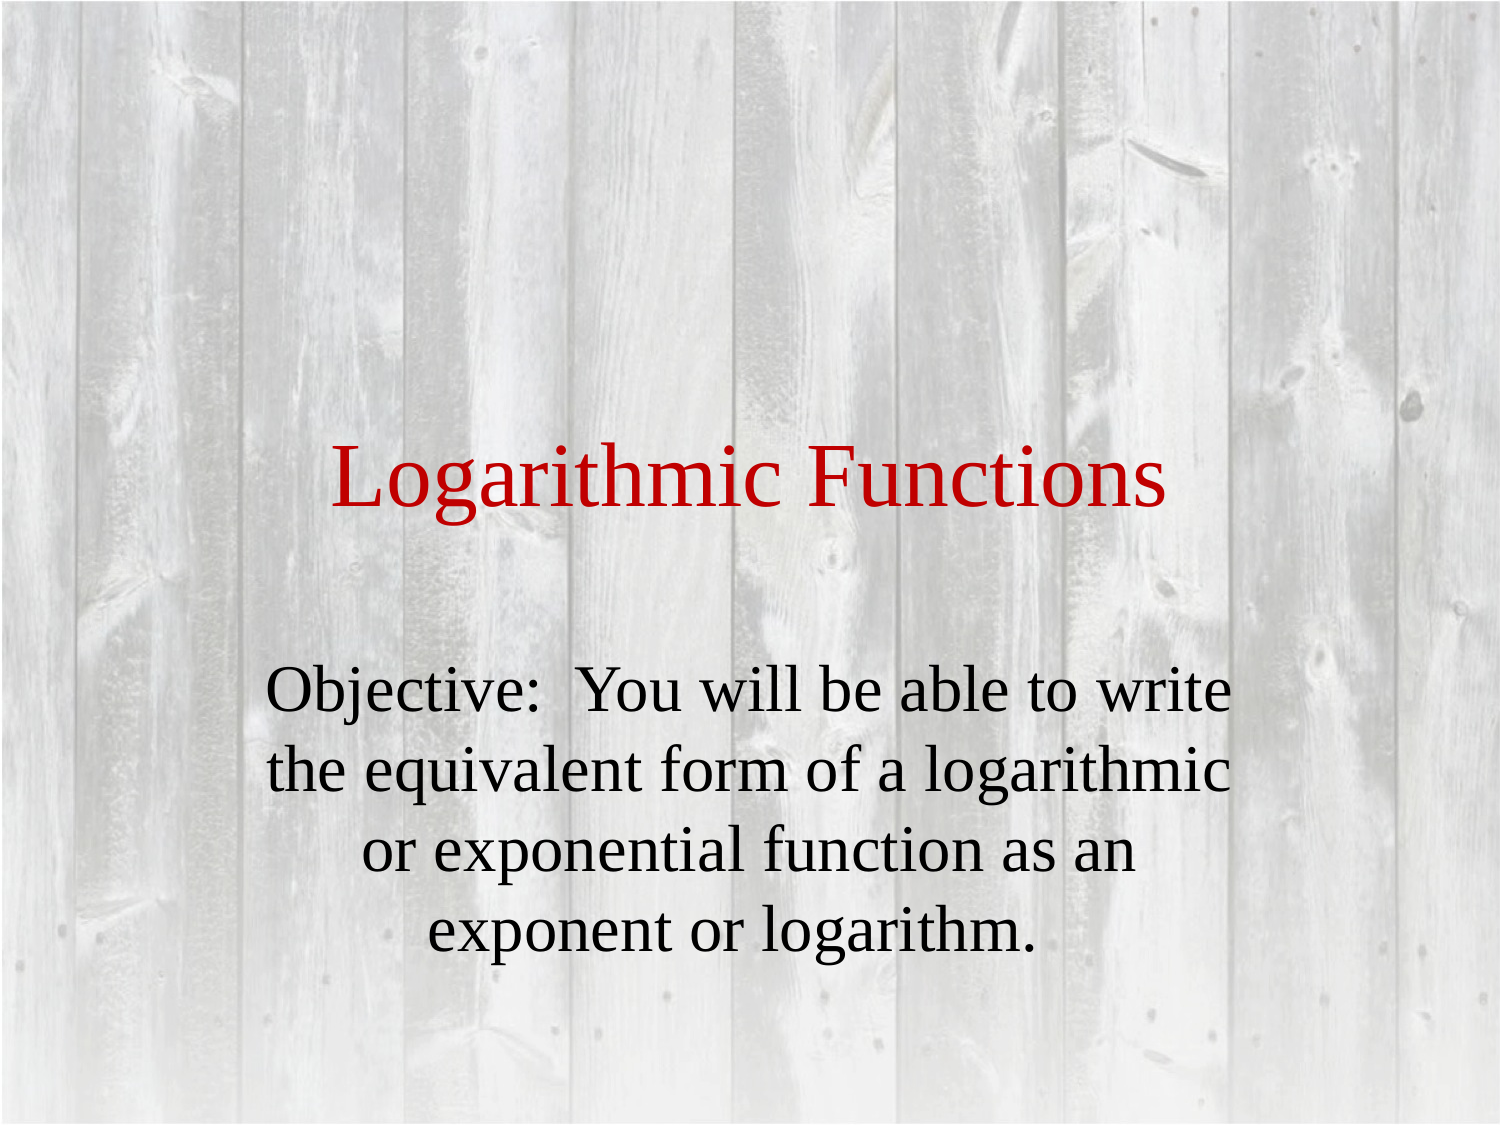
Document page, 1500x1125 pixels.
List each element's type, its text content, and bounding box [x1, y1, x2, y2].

picture [0, 0, 1500, 1125]
title Logarithmic Functions [112, 349, 1388, 591]
subtitle Objective: You will be able to write the equivalent form of a logarithmic or exponential function as an exponent or logarithm. [224, 637, 1276, 926]
